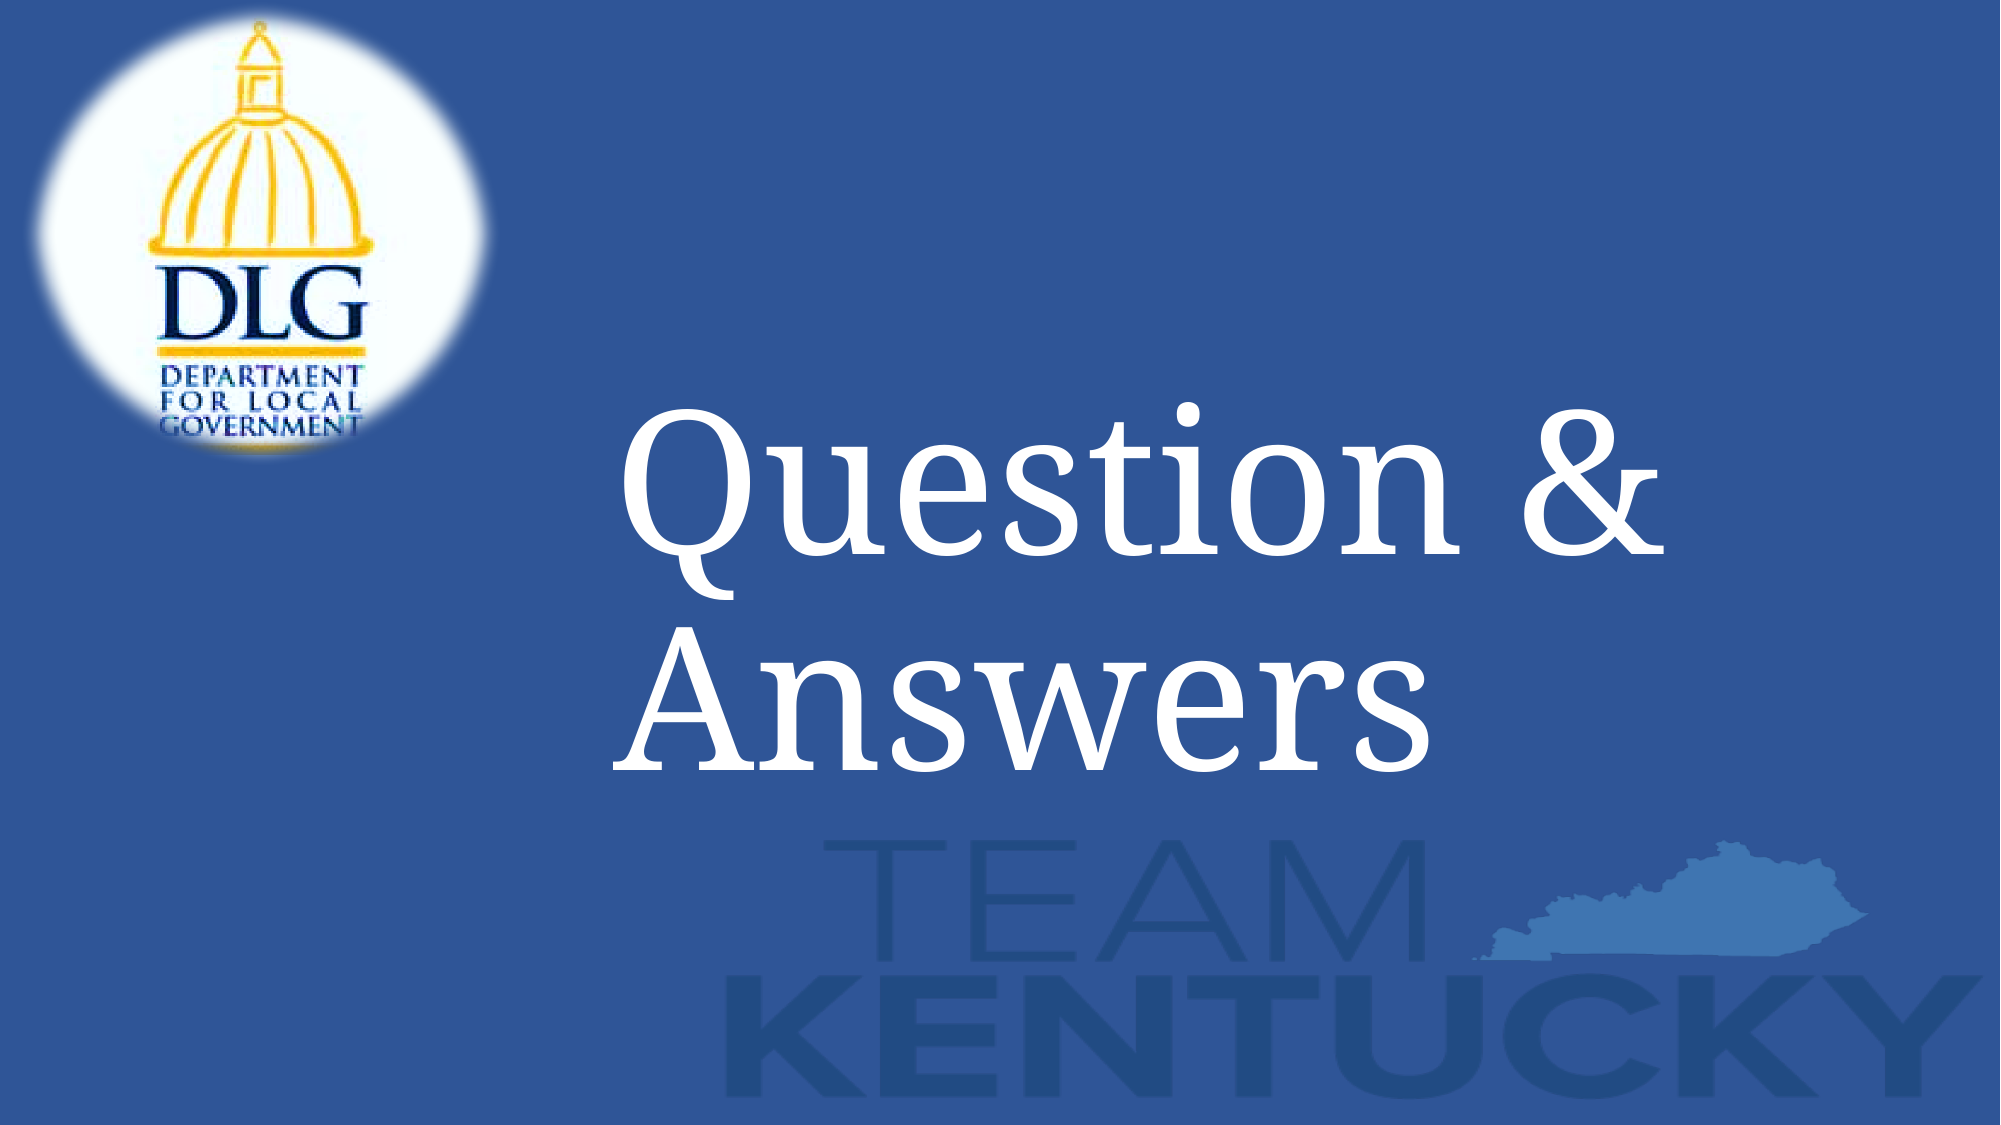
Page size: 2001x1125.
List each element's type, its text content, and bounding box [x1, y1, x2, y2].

picture [41, 21, 481, 447]
title Question & Answers [599, 429, 1943, 822]
